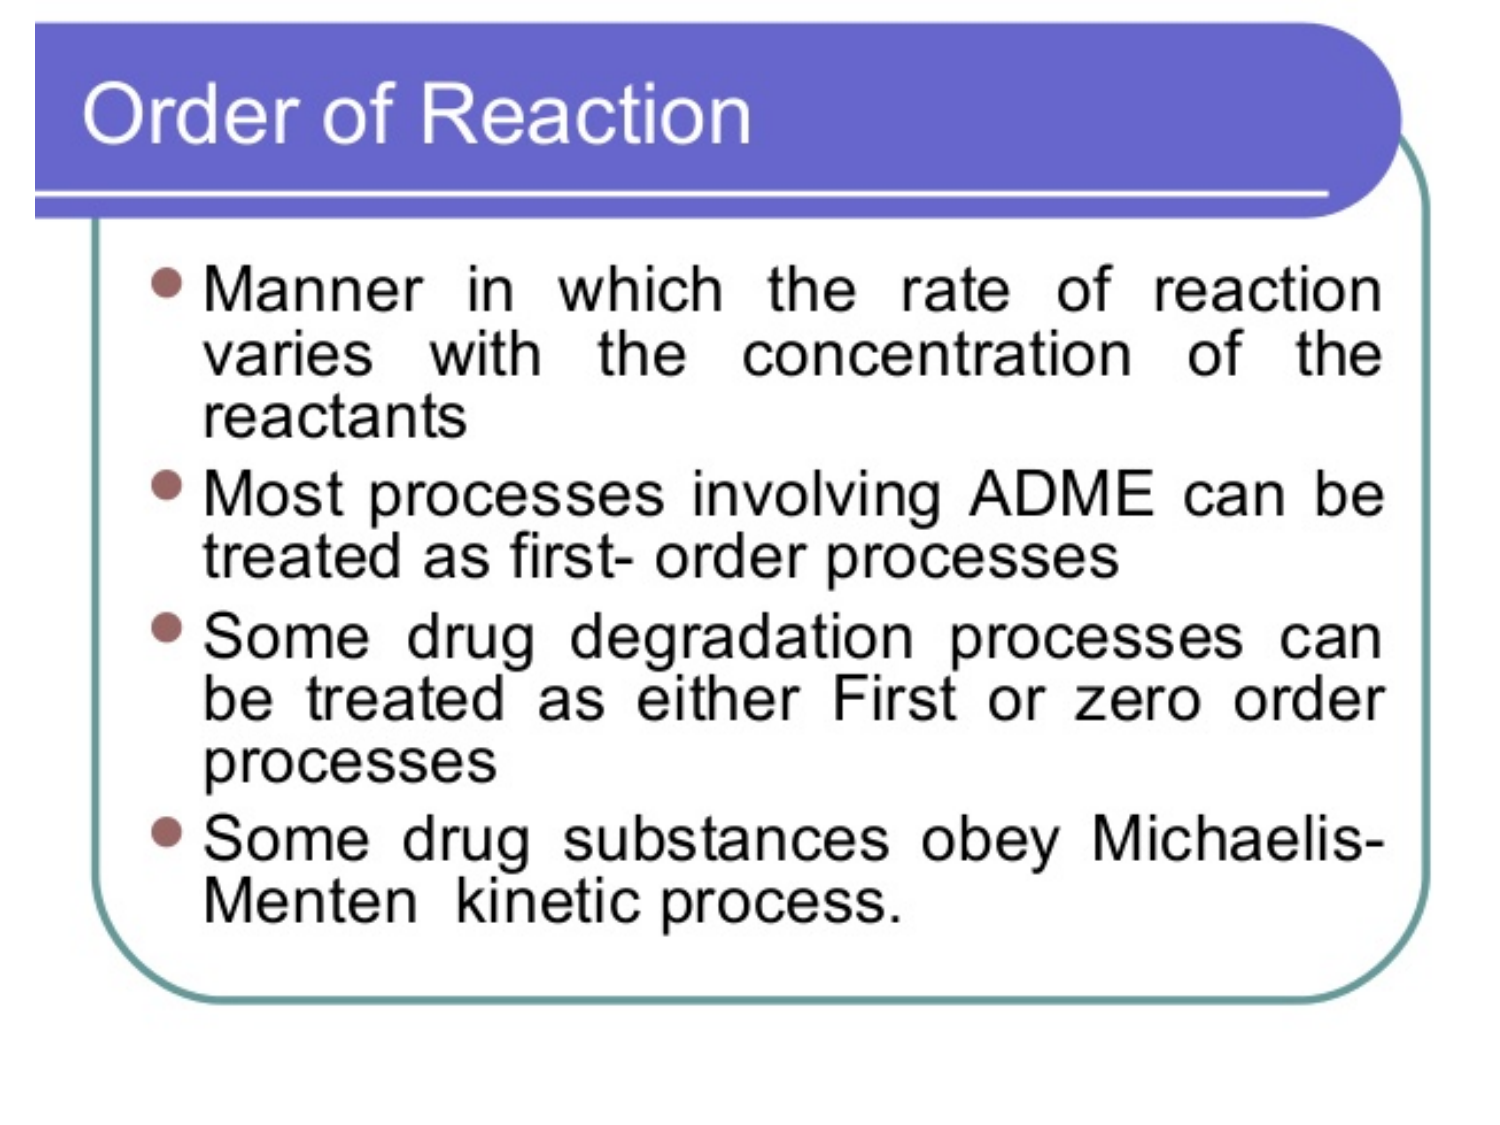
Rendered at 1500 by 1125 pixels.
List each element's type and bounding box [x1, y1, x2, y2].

text_box [35, 0, 1500, 1100]
